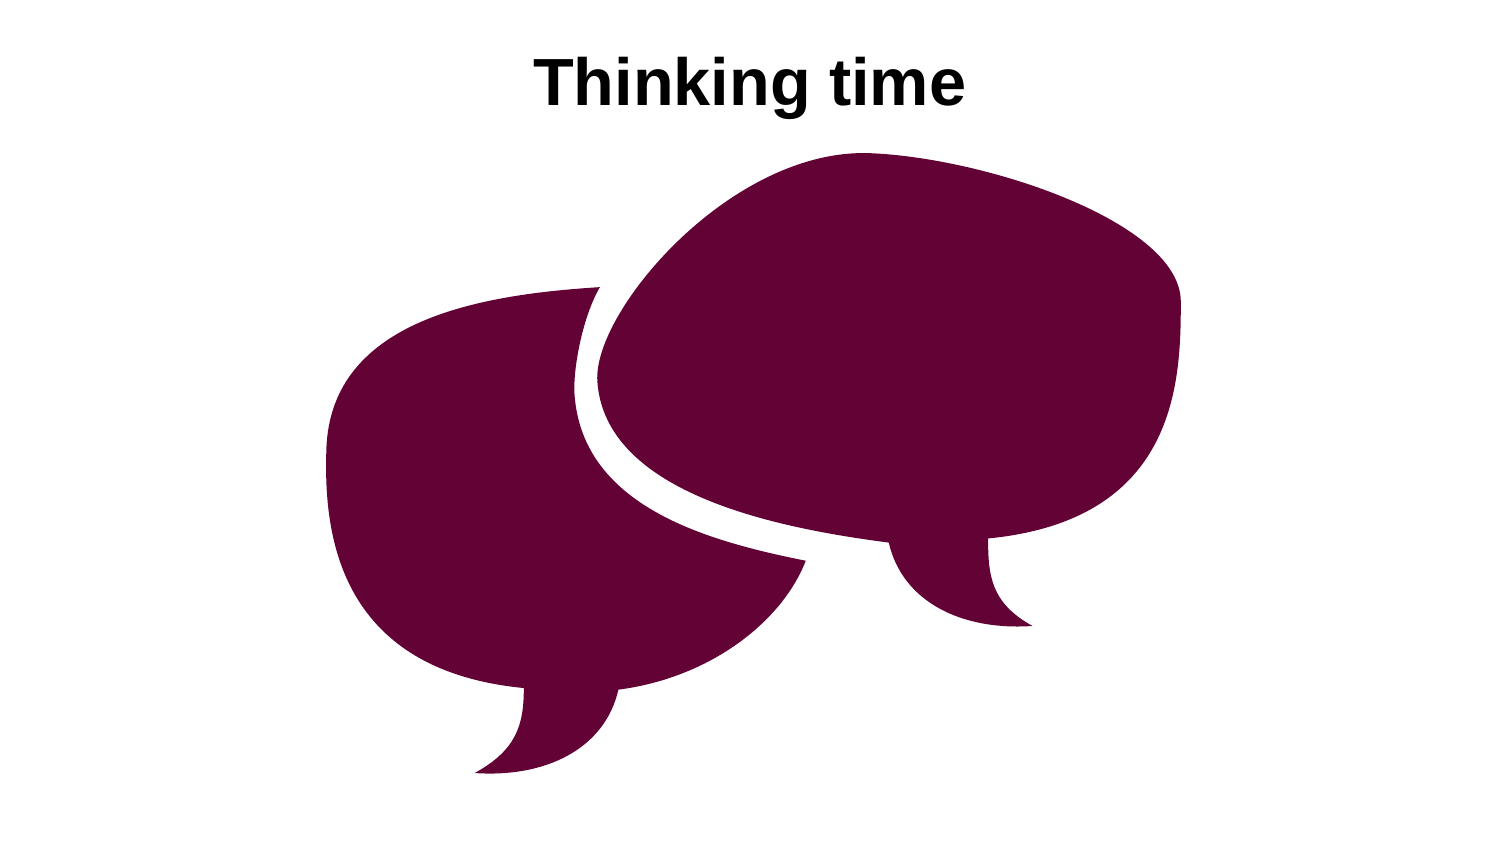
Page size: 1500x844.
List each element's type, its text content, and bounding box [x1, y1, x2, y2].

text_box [325, 152, 1175, 763]
text_box Thinking time [139, 31, 1361, 150]
